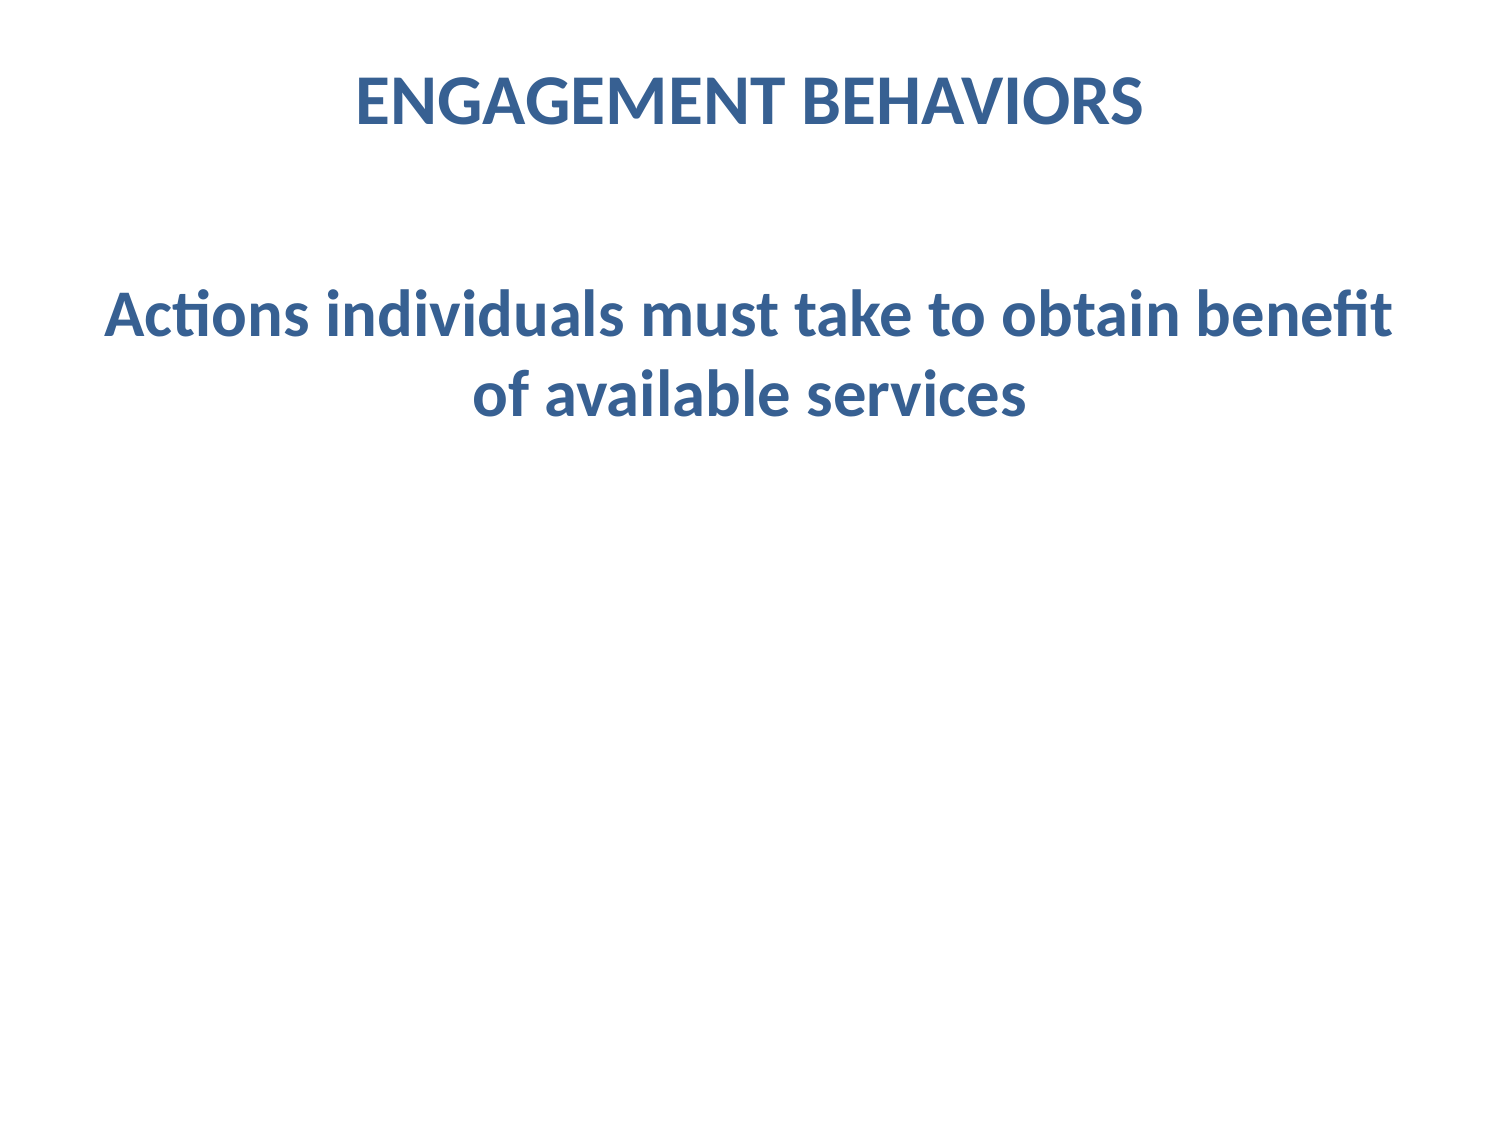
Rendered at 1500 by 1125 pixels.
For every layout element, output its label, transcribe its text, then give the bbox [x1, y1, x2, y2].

list Actions individuals must take to obtain benefit of available services [75, 262, 1425, 1005]
title ENGAGEMENT BEHAVIORS [75, 45, 1425, 233]
